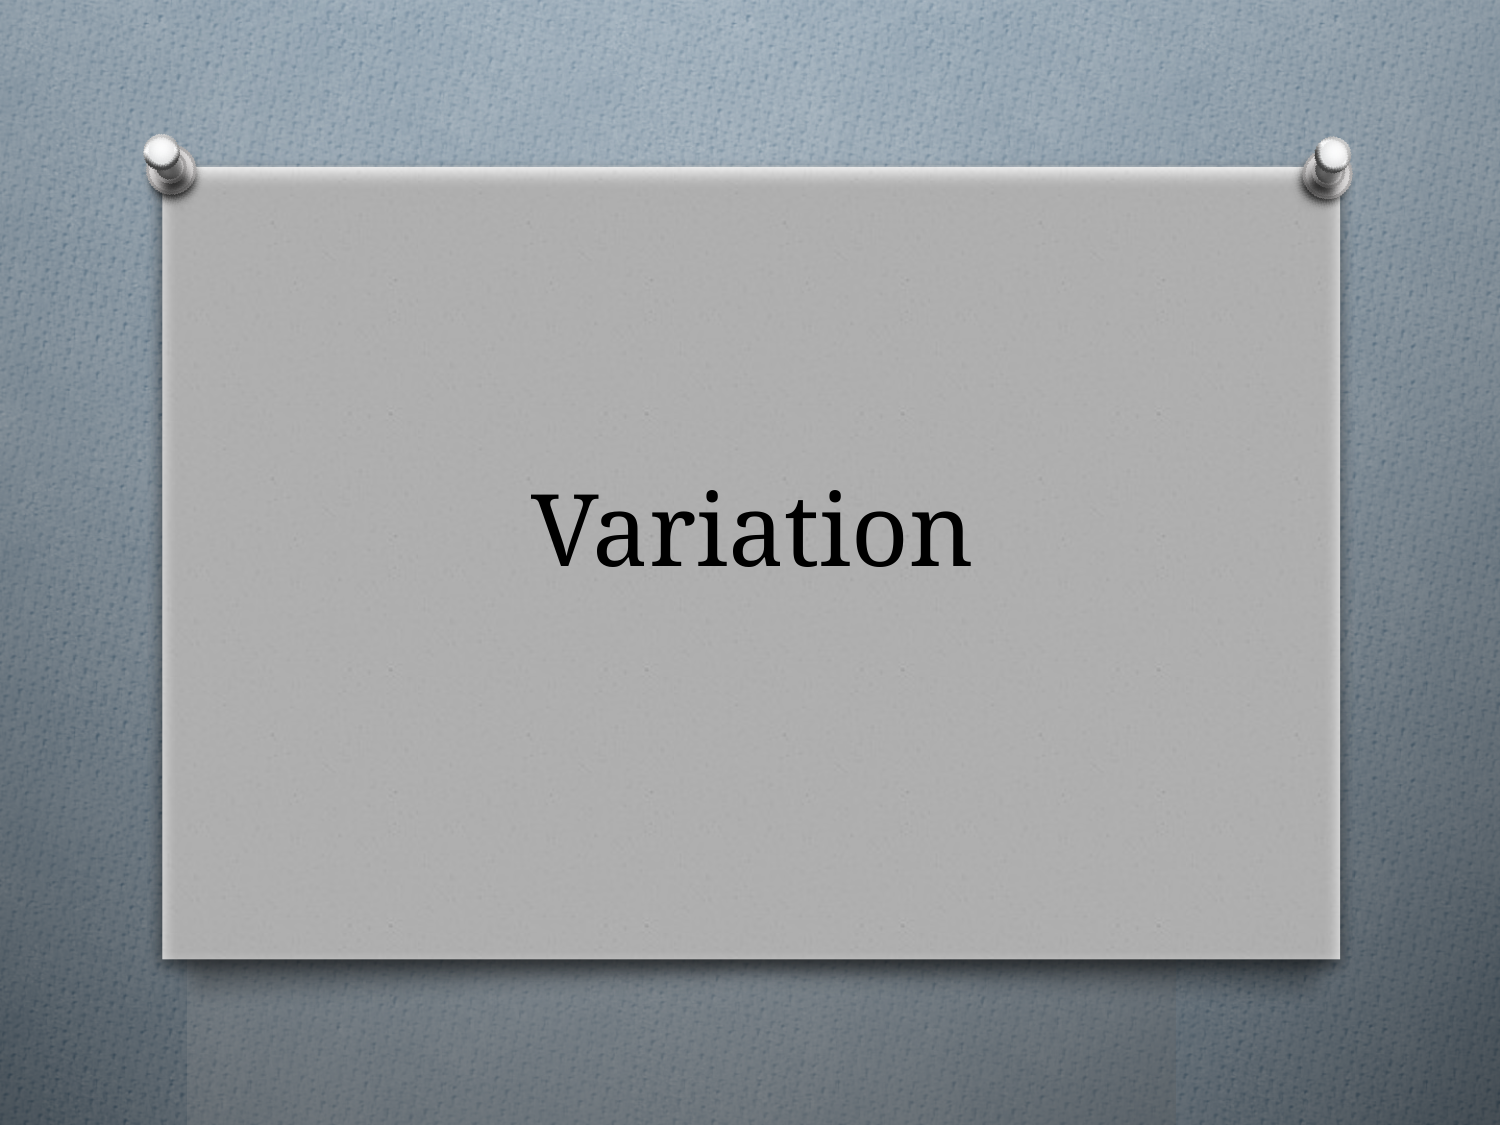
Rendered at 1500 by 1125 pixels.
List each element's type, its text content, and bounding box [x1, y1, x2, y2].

title Variation [283, 294, 1223, 595]
picture [112, 100, 235, 224]
picture [1274, 109, 1396, 230]
